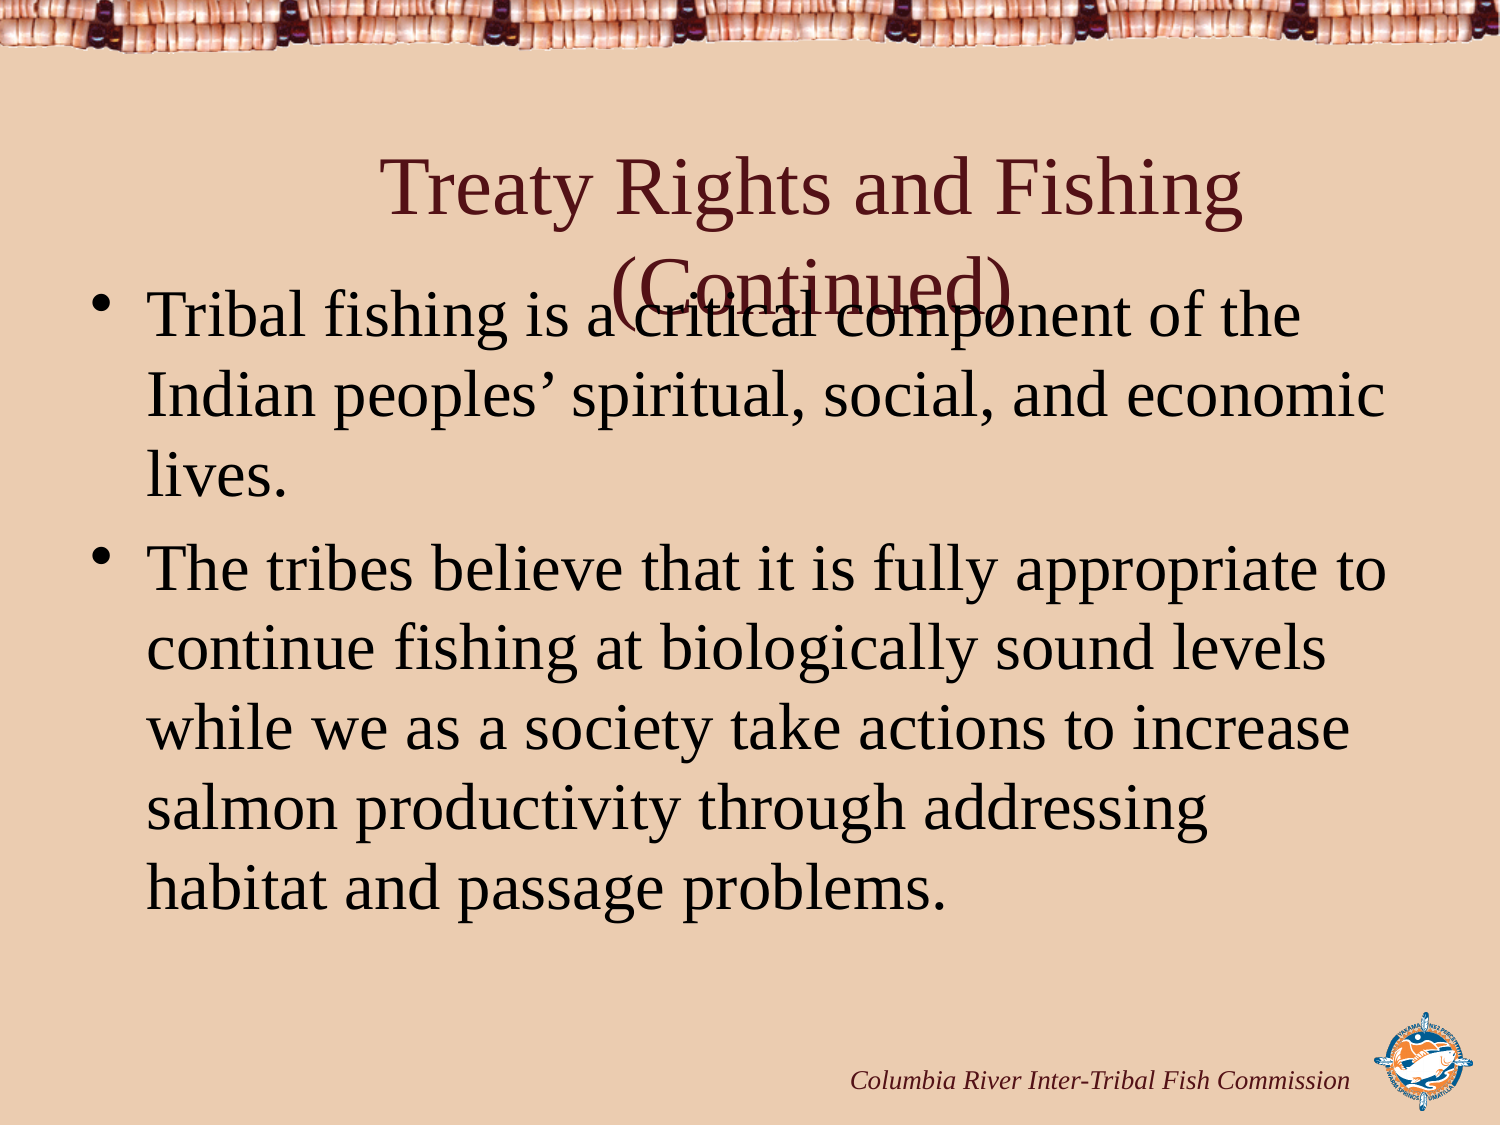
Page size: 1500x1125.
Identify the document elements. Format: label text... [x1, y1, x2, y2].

picture [0, 0, 1500, 54]
title Treaty Rights and Fishing (Continued) [174, 137, 1450, 325]
picture [1374, 1012, 1473, 1111]
list Tribal fishing is a critical component of the Indian peoples’ spiritual, social, and economic lives. The tribes believe that it is fully appropriate to continue fishing at biologically sound levels while we as a society take actions to increase salmon productivity through addressing habitat and passage problems. [75, 262, 1425, 1005]
